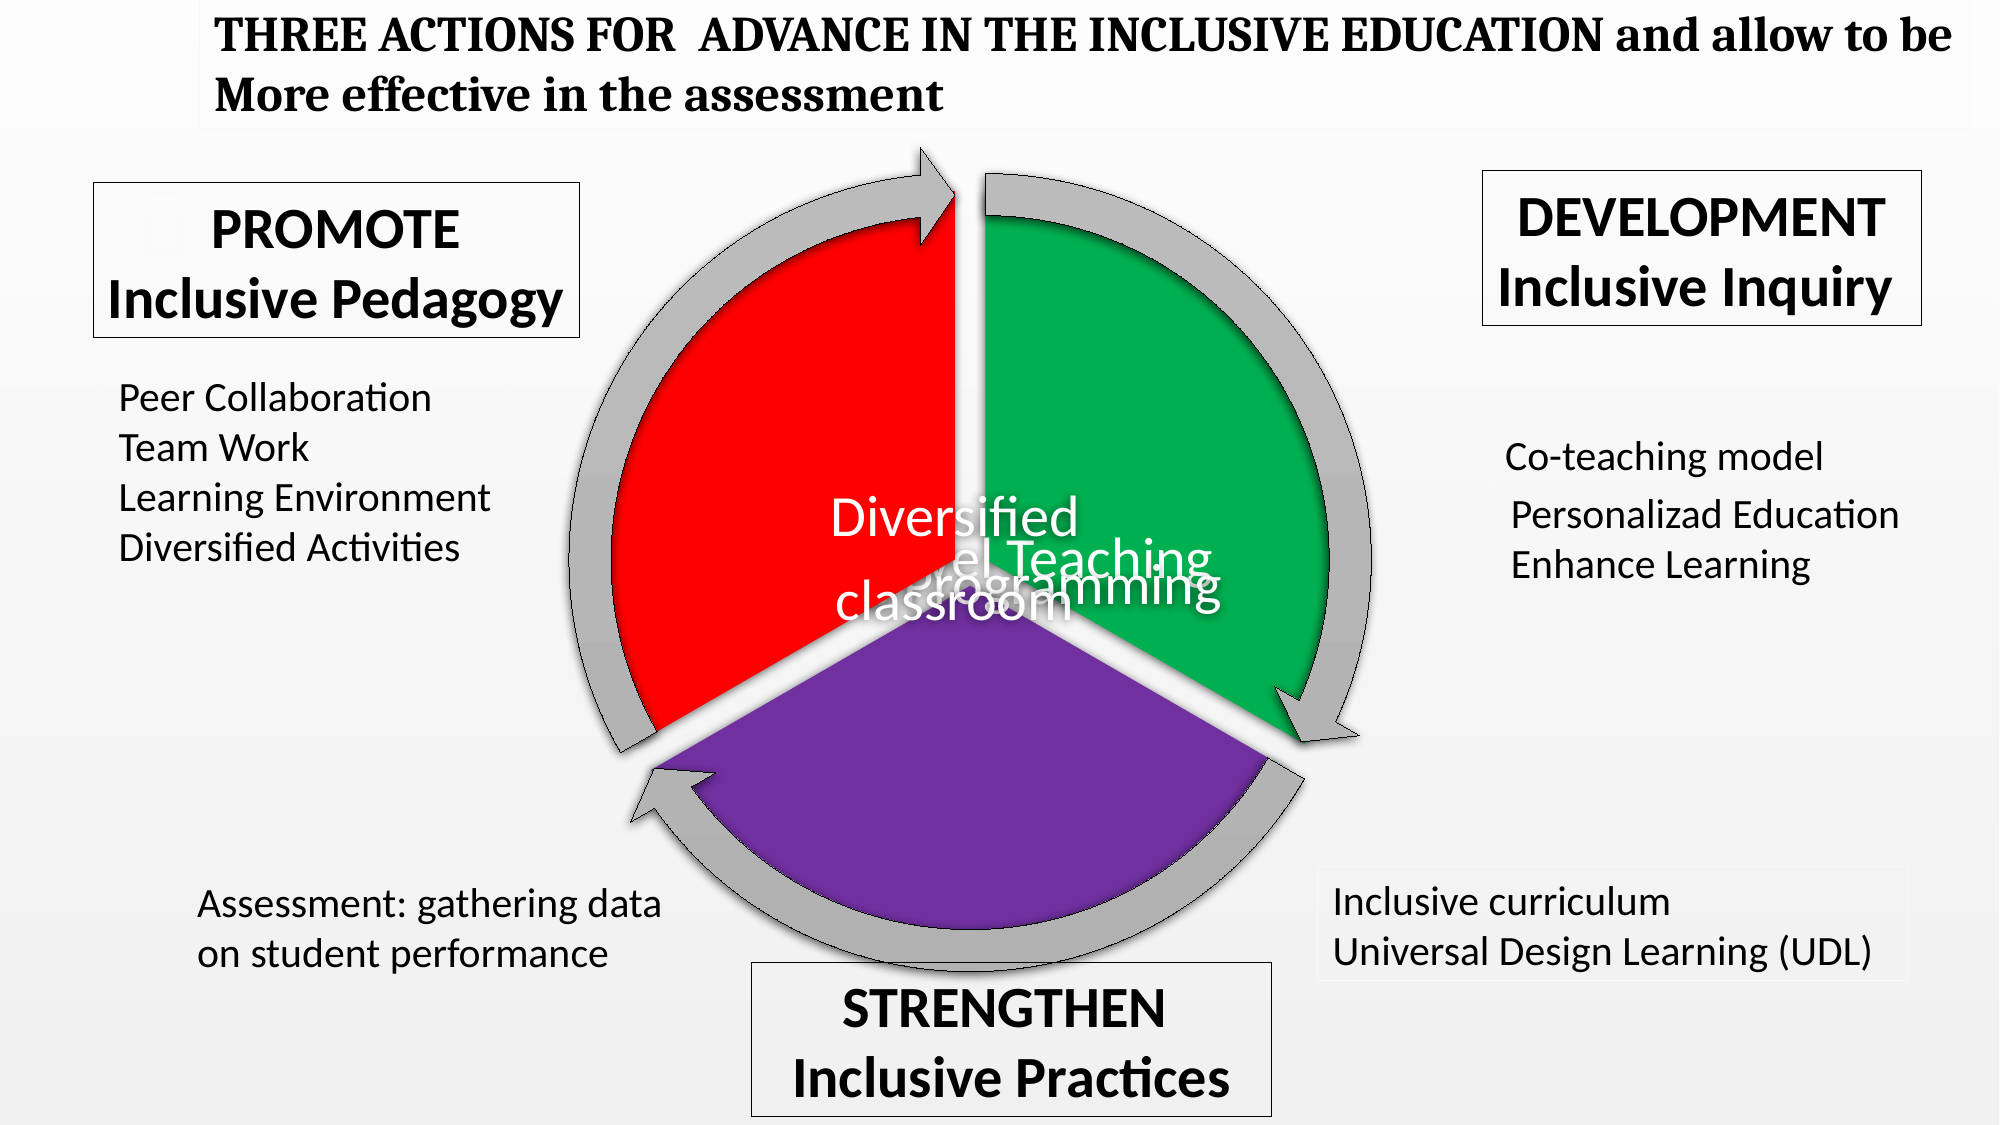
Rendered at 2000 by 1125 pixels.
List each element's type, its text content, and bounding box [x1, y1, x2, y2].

text_box Inclusive curriculum Universal Design Learning (UDL) [1638, 866, 1908, 981]
text_box Assessment: gathering data on student performance [182, 868, 302, 983]
text_box Peer Collaboration Team Work Learning Environment Diversified Activities [103, 362, 302, 578]
text_box STRENGTHEN Inclusive Practices [751, 1012, 1272, 1117]
text_box Co-teaching model [1638, 421, 1849, 479]
text_box PROMOTE Inclusive Pedagogy [93, 182, 302, 338]
text_box DEVELOPMENT Inclusive Inquiry [1638, 170, 1922, 326]
text_box THREE ACTIONS FOR ADVANCE IN THE INCLUSIVE EDUCATION and allow to be More effective in the assessment [199, 0, 1970, 129]
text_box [302, 134, 1638, 1012]
text_box Personalizad Education Enhance Learning [1638, 479, 1916, 645]
